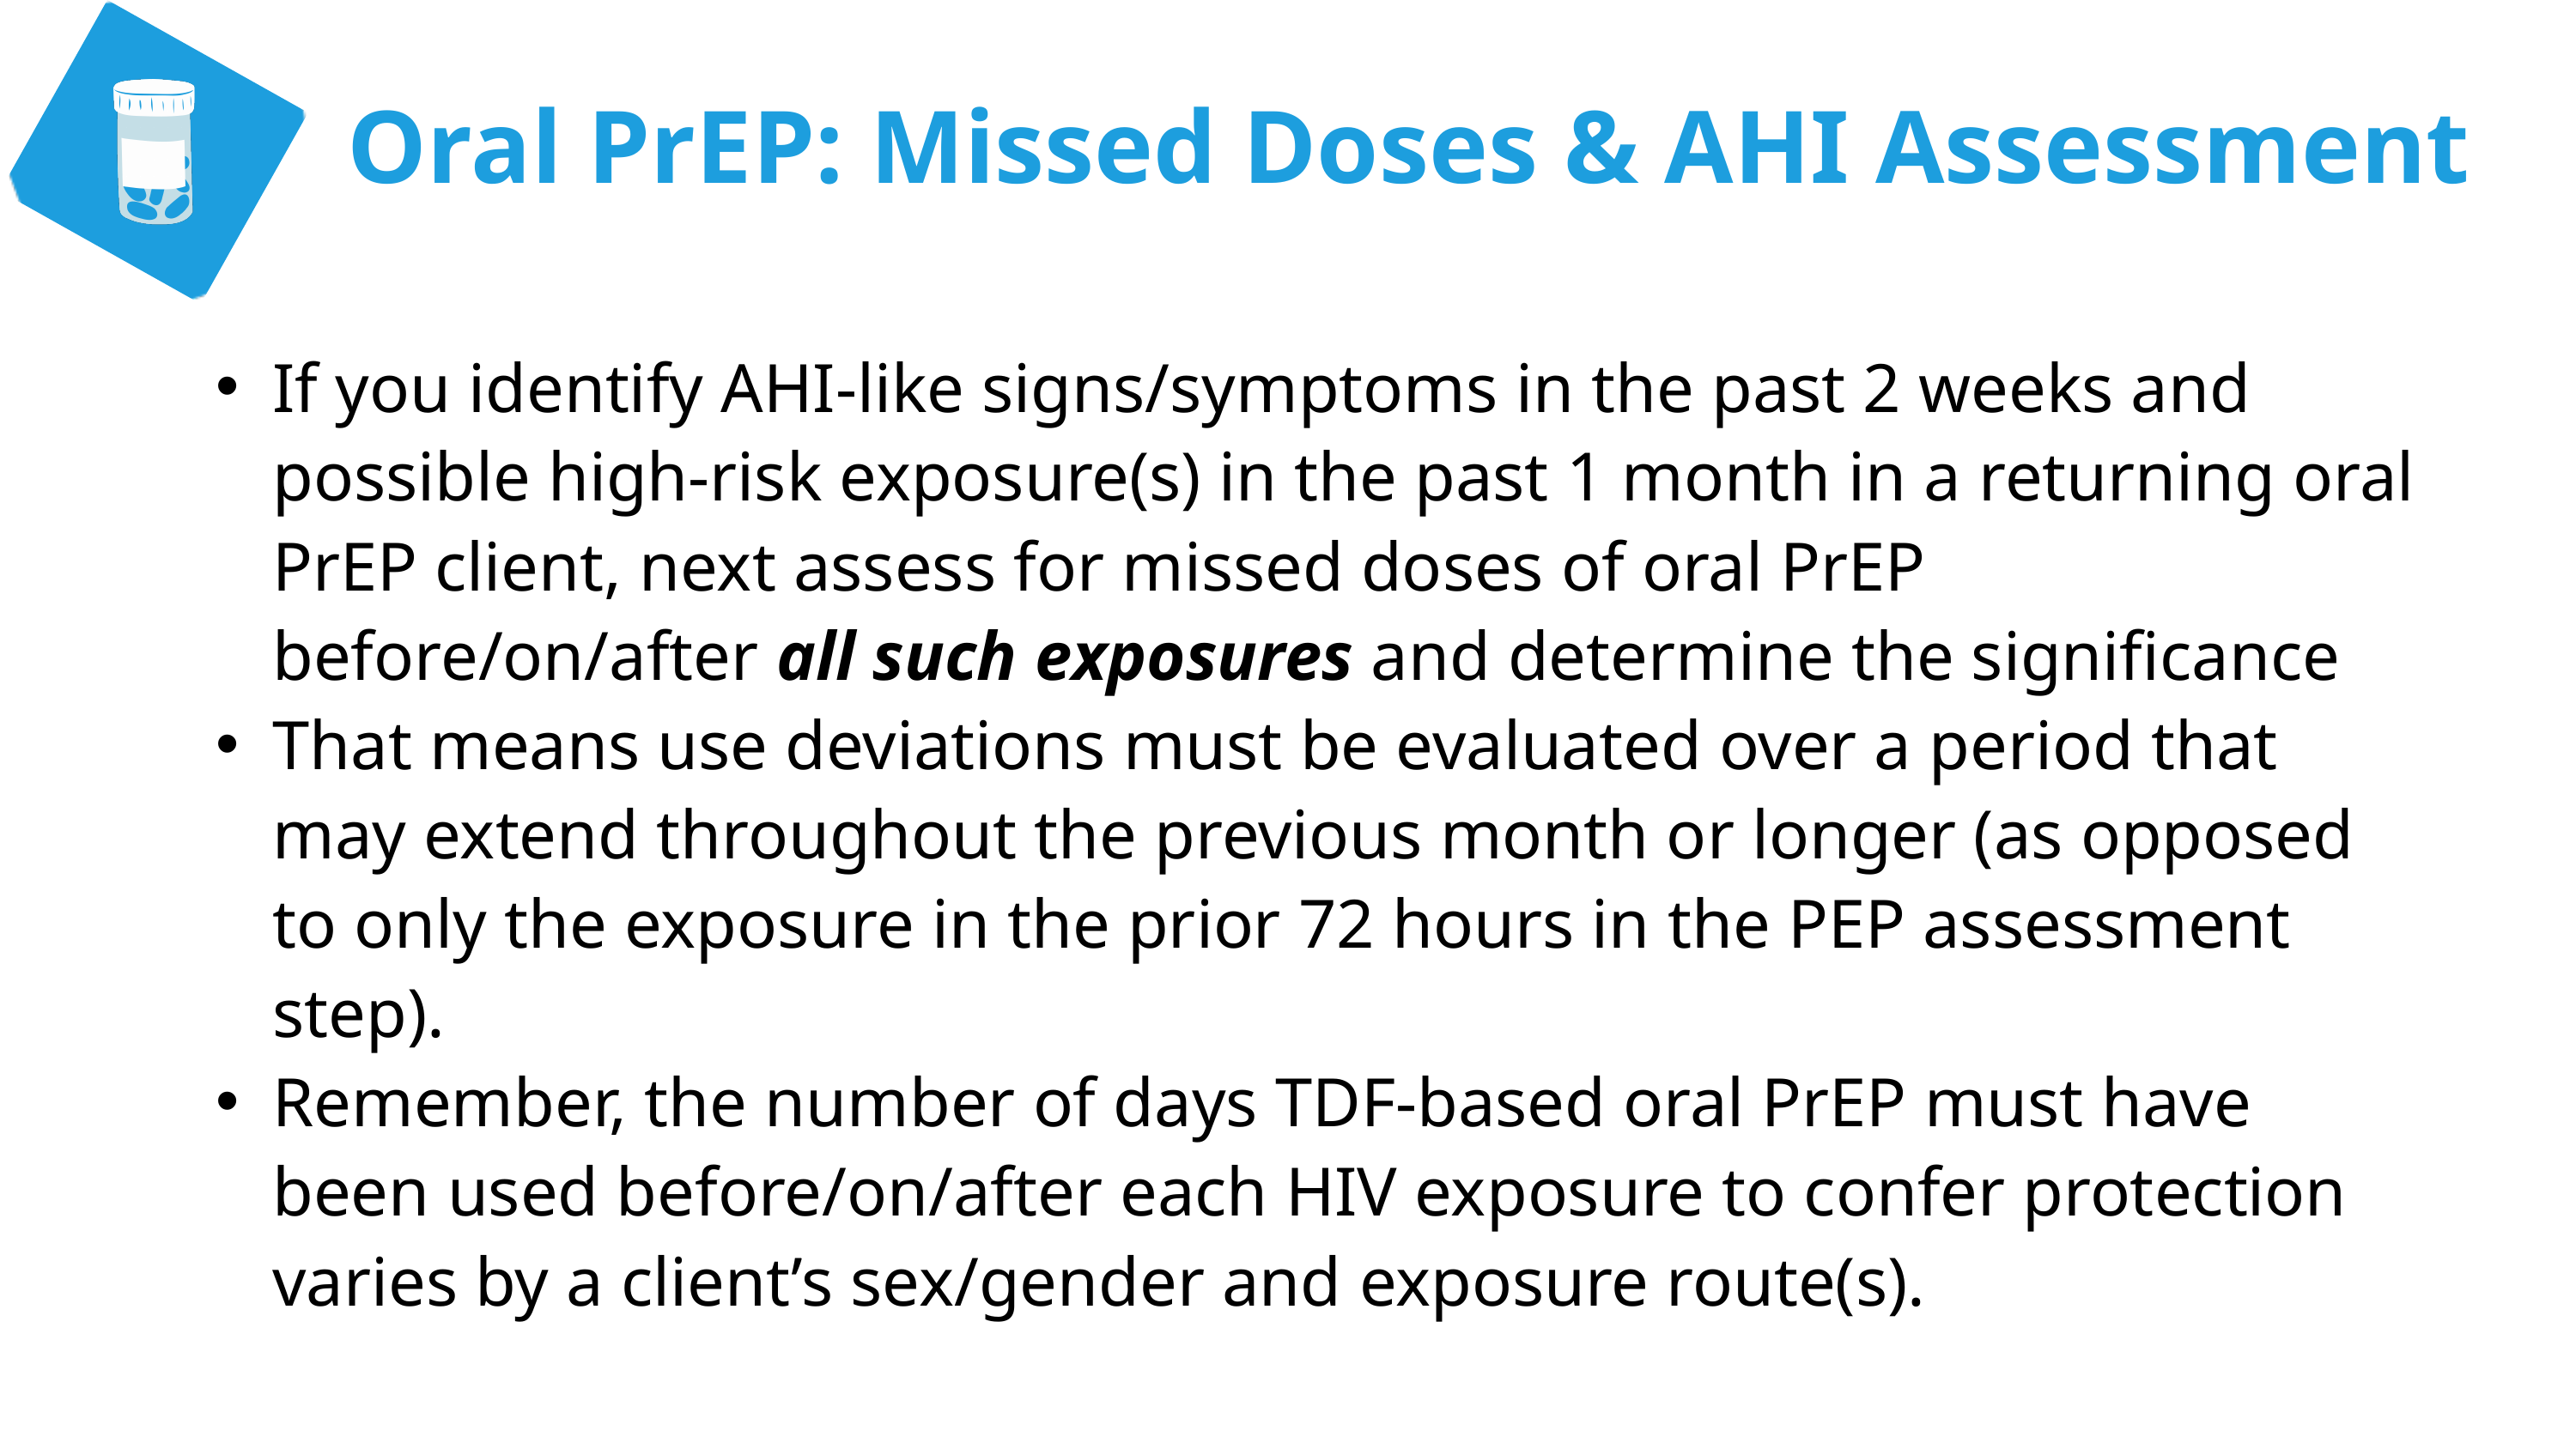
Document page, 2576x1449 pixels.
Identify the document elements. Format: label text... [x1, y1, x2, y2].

text_box If you identify AHI-like signs/symptoms in the past 2 weeks and possible high-risk exposure(s) in the past 1 month in a returning oral PrEP client, next assess for missed doses of oral PrEP before/on/after all such exposures and determine the significance That means use deviations must be evaluated over a period that may extend throughout the previous month or longer (as opposed to only the exposure in the prior 72 hours in the PEP assessment step). Remember, the number of days TDF-based oral PrEP must have been used before/on/after each HIV exposure to confer protection varies by a client’s sex/gender and exposure route(s). [159, 336, 2417, 1319]
text_box Oral PrEP: Missed Doses & AHI Assessment [347, 111, 2576, 203]
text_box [0, 0, 308, 305]
